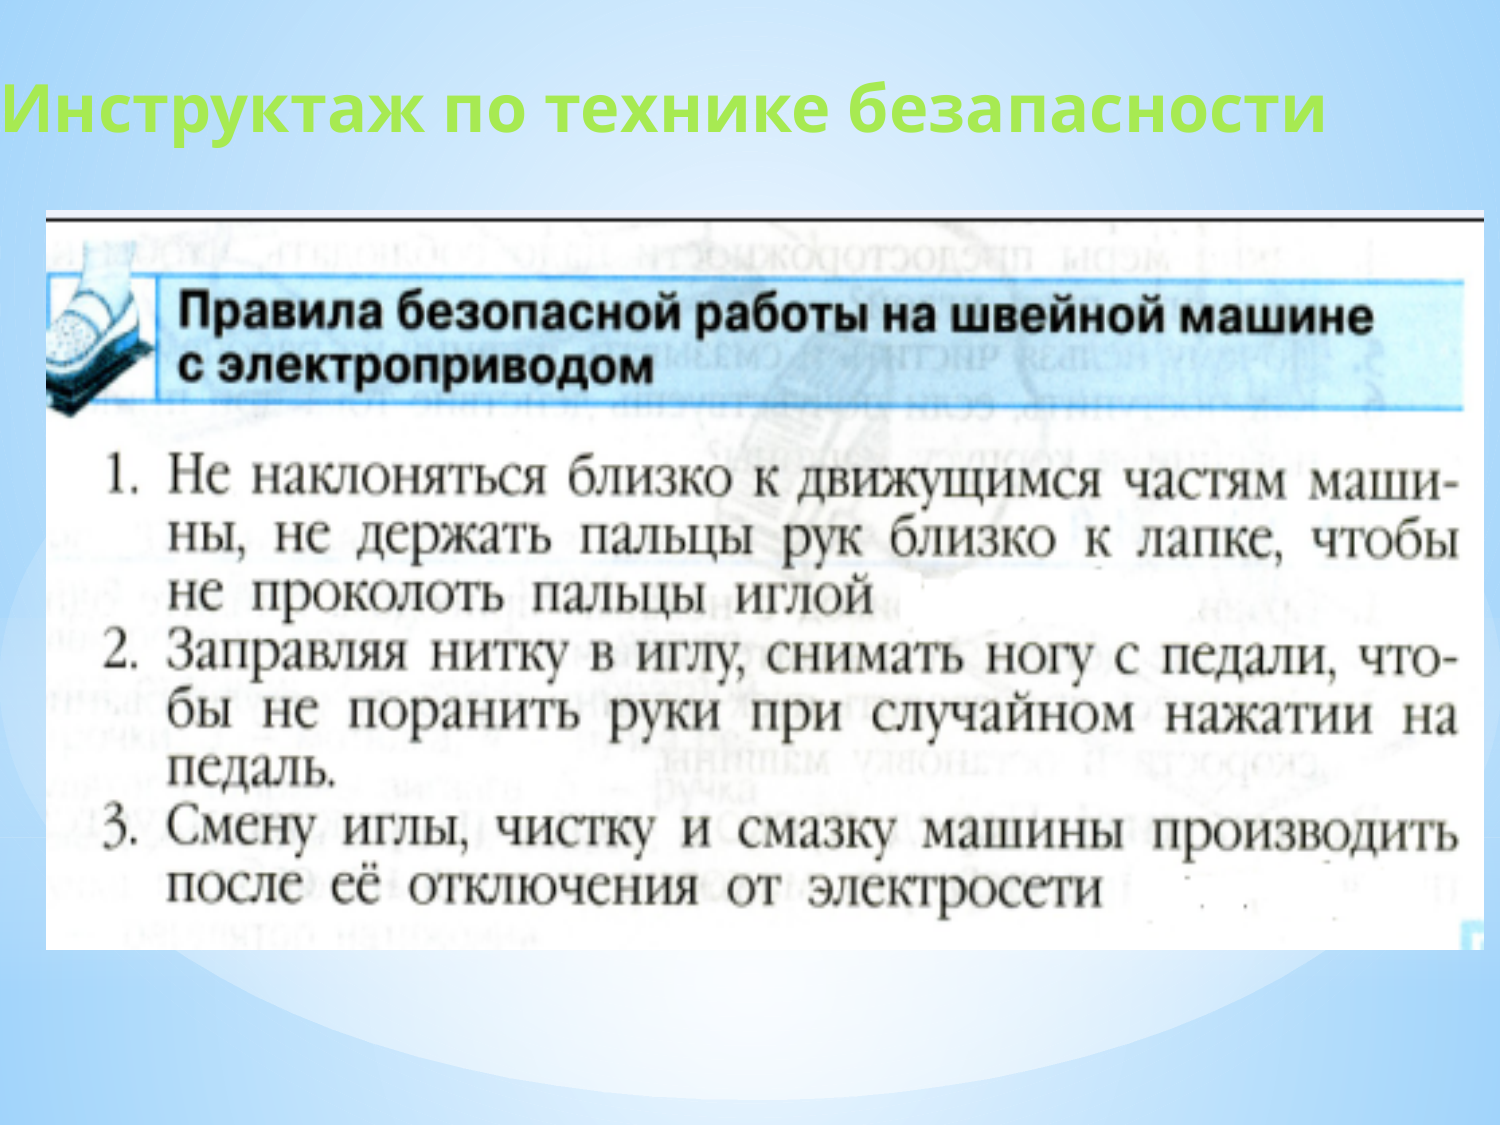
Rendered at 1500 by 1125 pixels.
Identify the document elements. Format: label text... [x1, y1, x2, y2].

picture [46, 210, 1484, 950]
text_box Инструктаж по технике безапасности [0, 58, 1345, 154]
